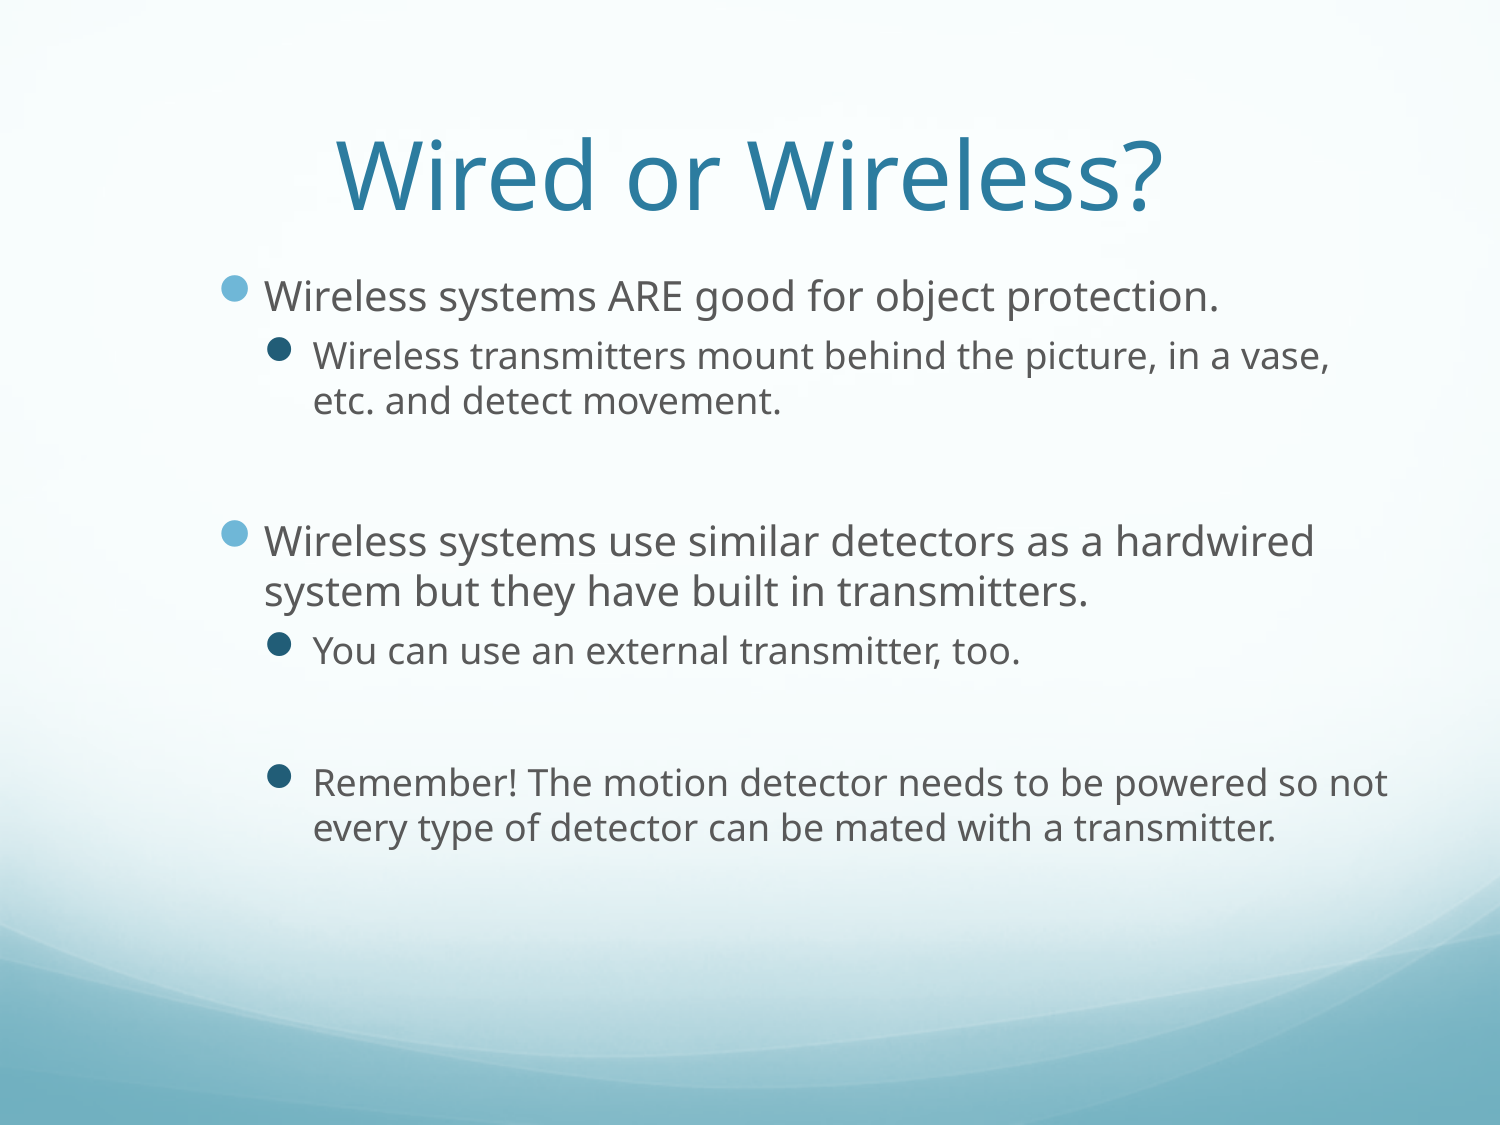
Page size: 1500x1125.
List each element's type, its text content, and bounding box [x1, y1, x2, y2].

title Wired or Wireless? [90, 17, 1410, 237]
list Wireless systems ARE good for object protection. Wireless transmitters mount behind the picture, in a vase, etc. and detect movement. Wireless systems use similar detectors as a hardwired system but they have built in transmitters. You can use an external transmitter, too. Remember! The motion detector needs to be powered so not every type of detector can be mated with a transmitter. [90, 262, 1410, 975]
